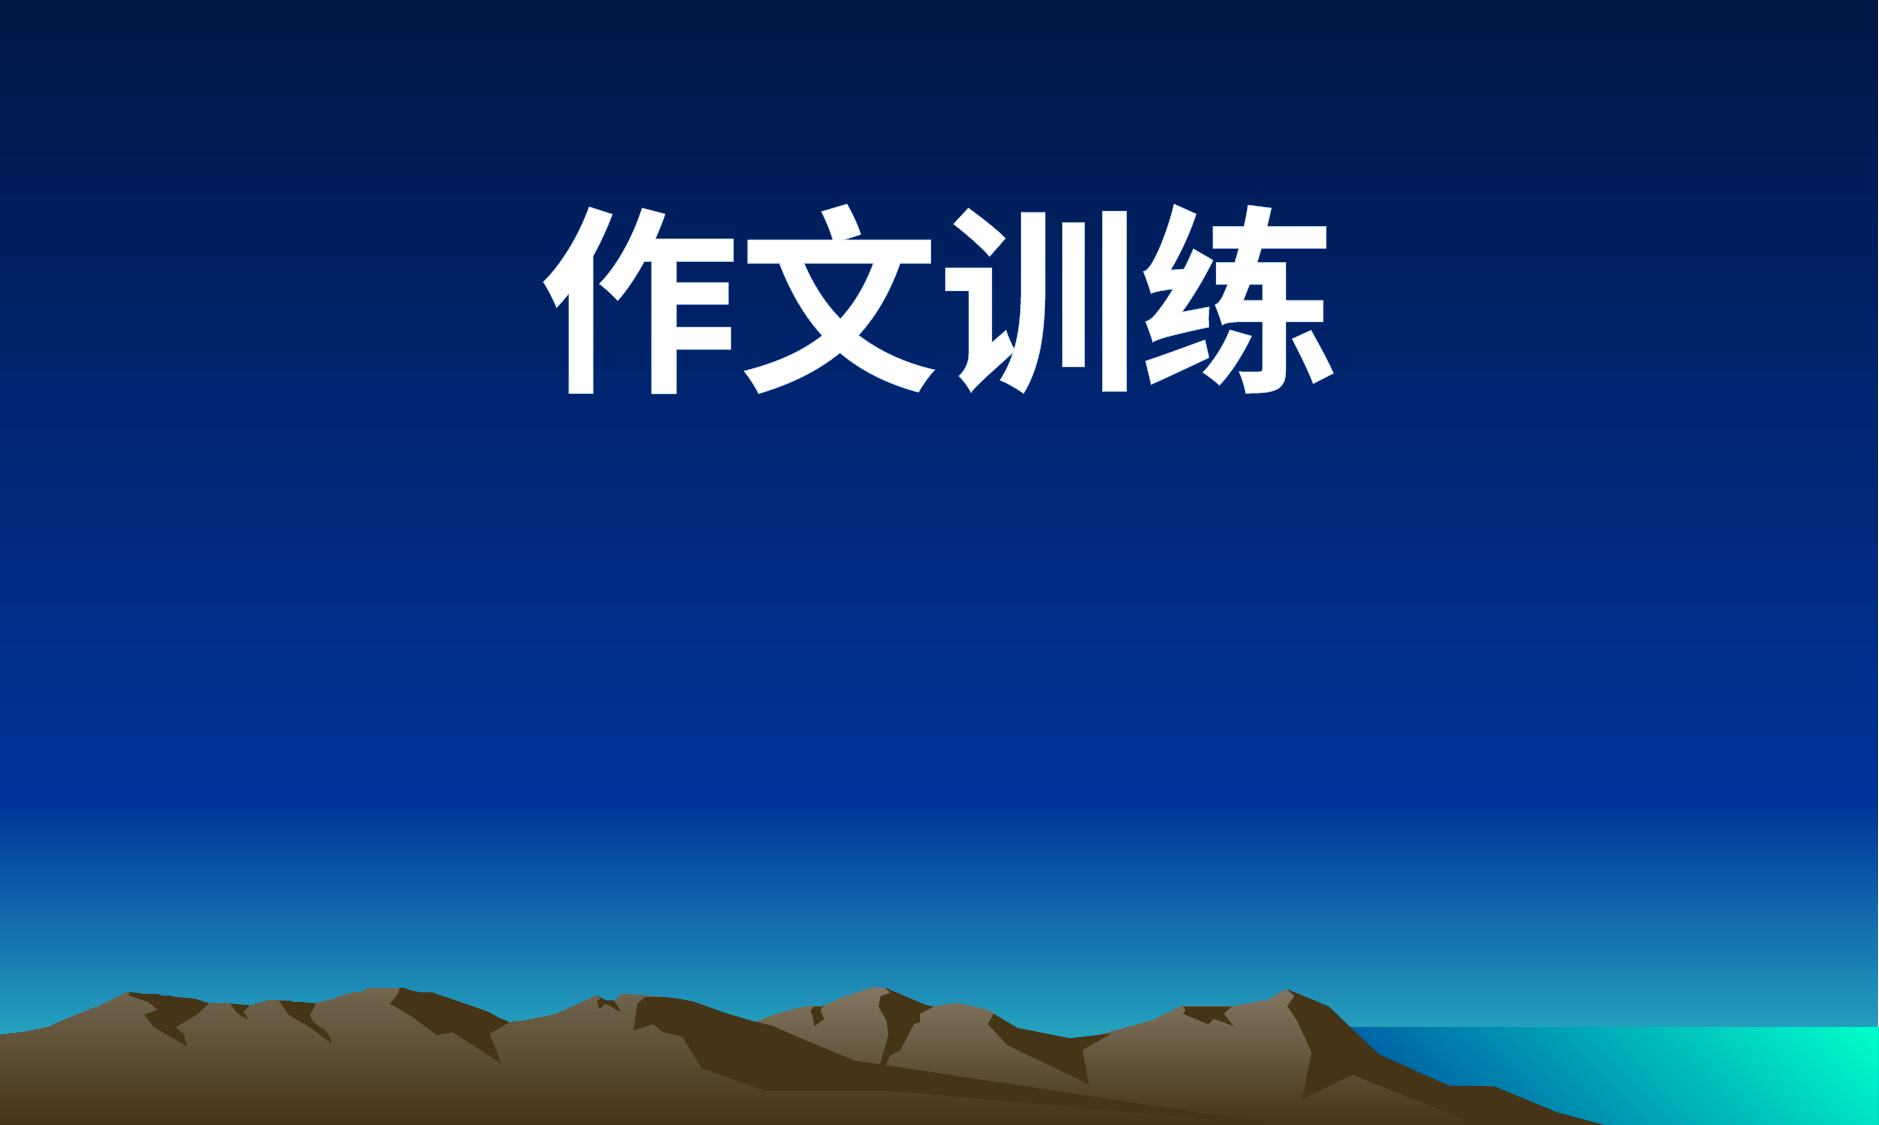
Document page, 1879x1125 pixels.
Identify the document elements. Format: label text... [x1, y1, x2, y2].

text_box 作文训练 [376, 168, 1502, 424]
